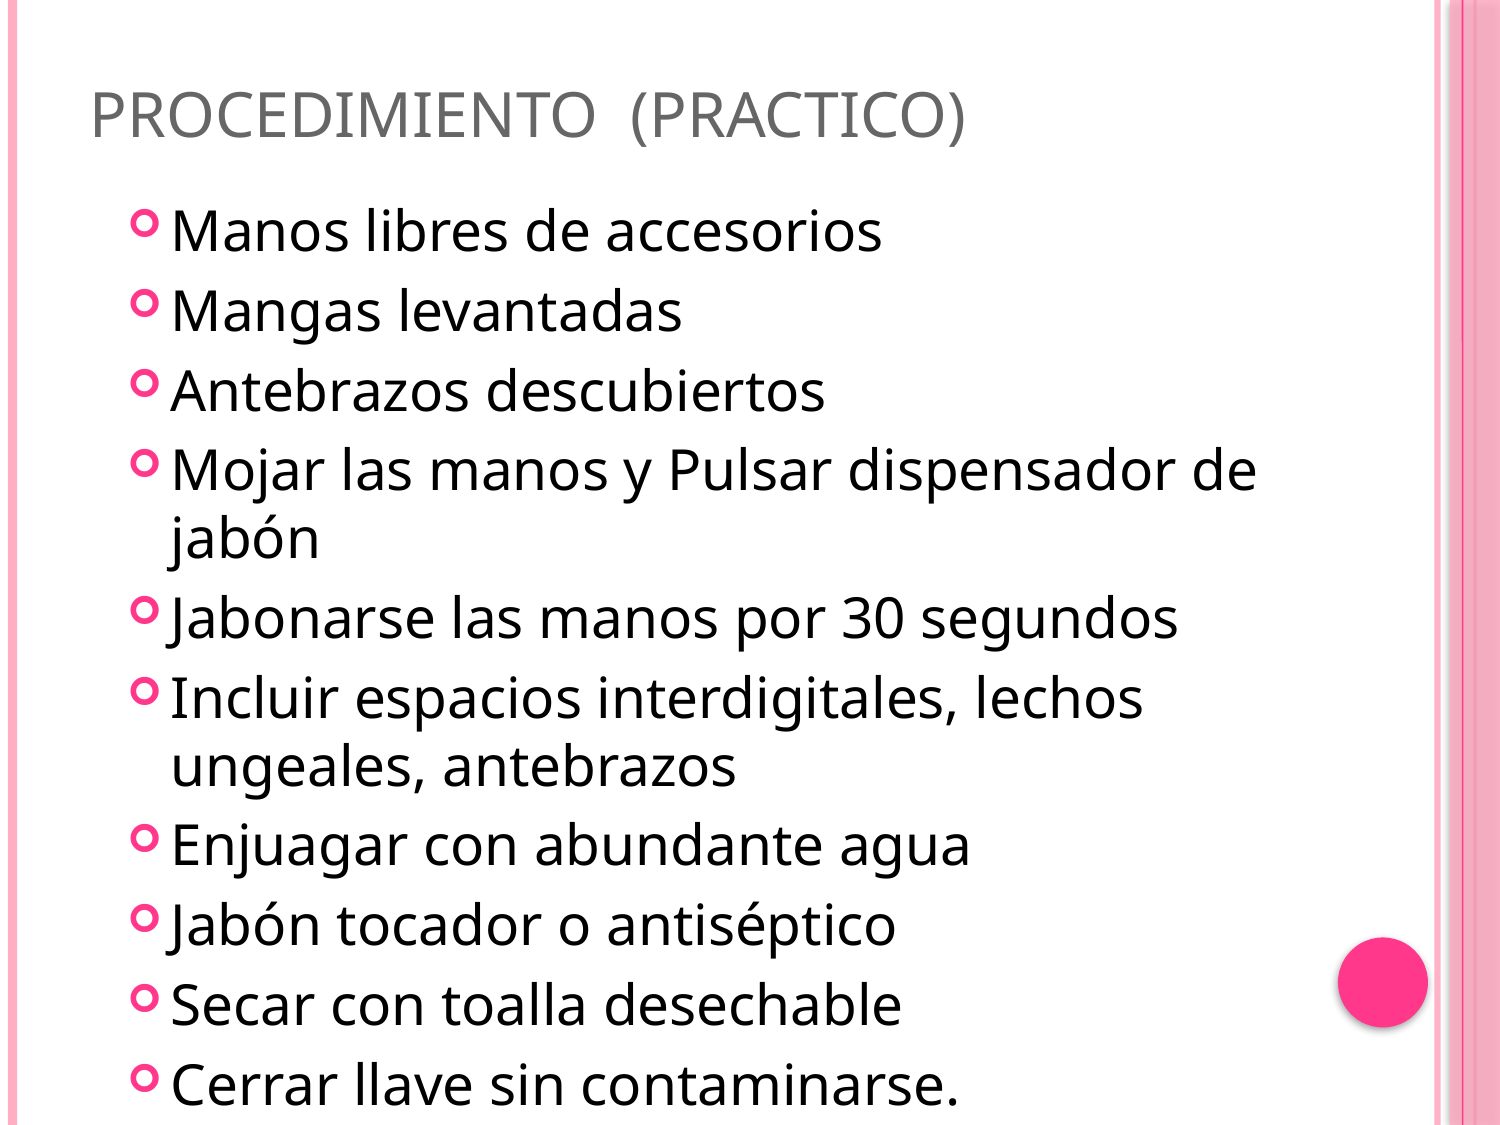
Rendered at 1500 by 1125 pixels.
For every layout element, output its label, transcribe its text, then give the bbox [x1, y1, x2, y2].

list Manos libres de accesorios Mangas levantadas Antebrazos descubiertos Mojar las manos y Pulsar dispensador de jabón Jabonarse las manos por 30 segundos Incluir espacios interdigitales, lechos ungeales, antebrazos Enjuagar con abundante agua Jabón tocador o antiséptico Secar con toalla desechable Cerrar llave sin contaminarse. [112, 187, 1388, 1125]
title PROCEDIMIENTO (practico) [75, 45, 1300, 233]
